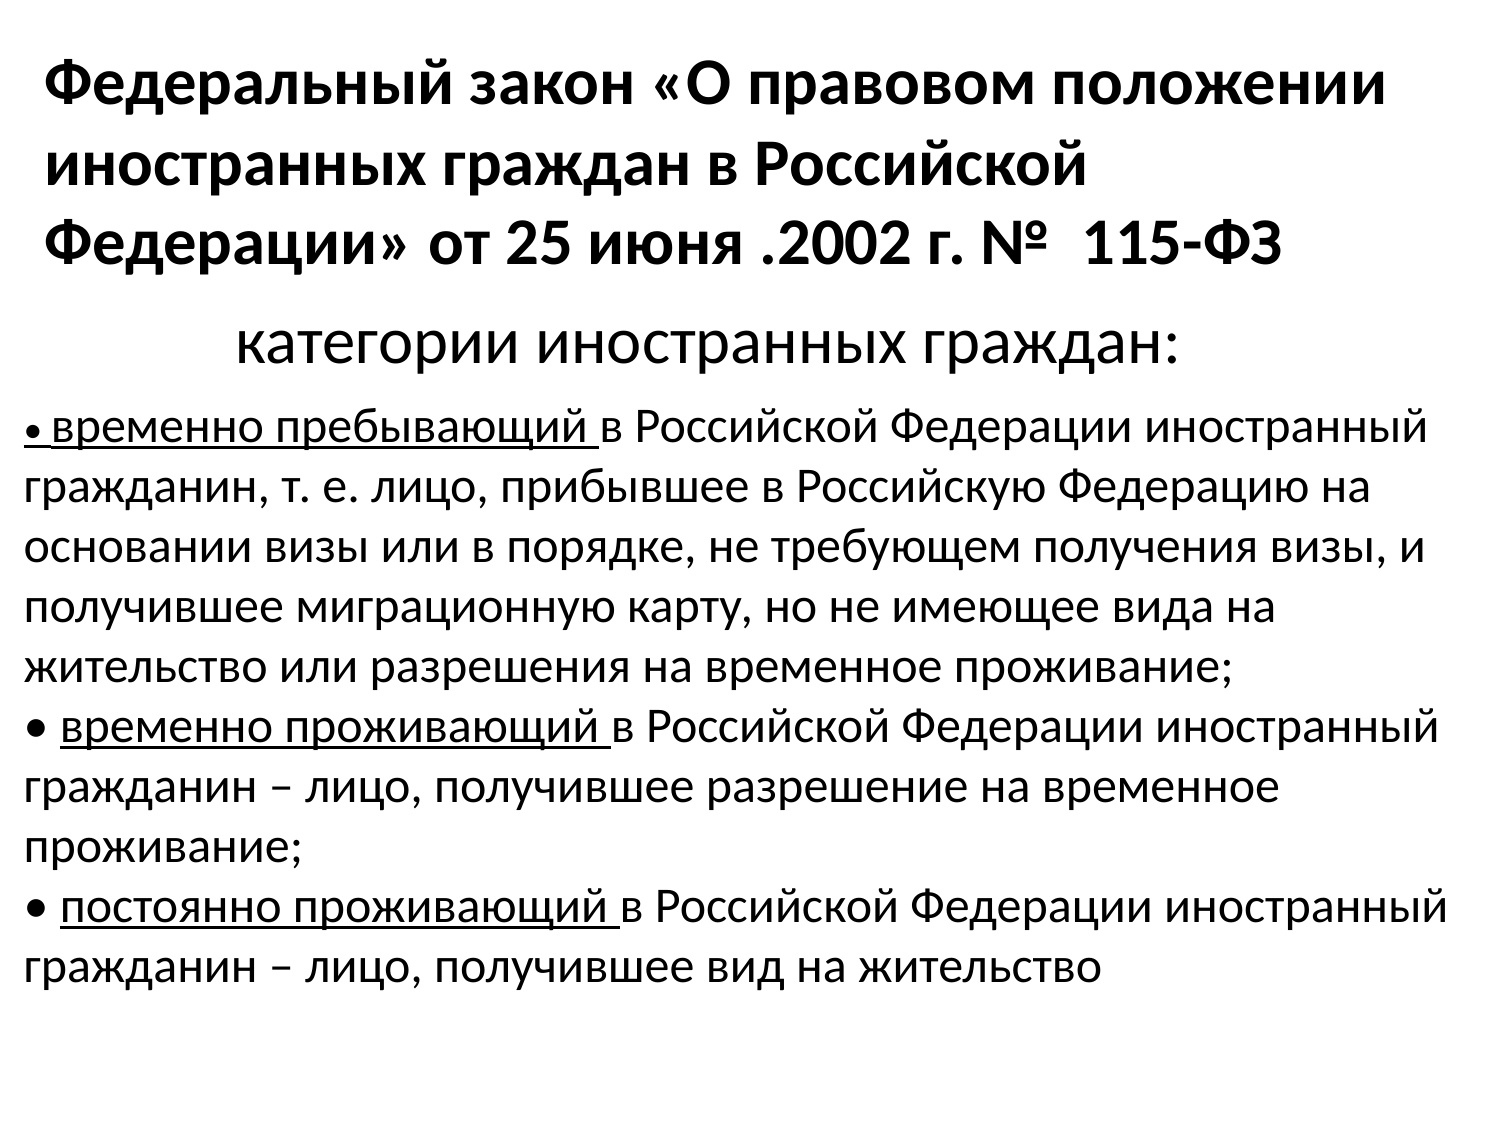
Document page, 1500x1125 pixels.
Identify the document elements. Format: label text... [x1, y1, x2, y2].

text_box категории иностранных граждан: [221, 289, 1212, 384]
text_box Федеральный закон «О правовом положении иностранных граждан в Российской Федерации» от 25 июня .2002 г. № 115-ФЗ [29, 30, 1459, 286]
text_box • временно пребывающий в Российской Федерации иностранный гражданин, т. е. лицо, прибывшее в Российскую Федерацию на основании визы или в порядке, не требующем получения визы, и получившее миграционную карту, но не имеющее вида на жительство или разрешения на временное проживание; • временно проживающий в Российской Федерации иностранный гражданин – лицо, получившее разрешение на временное проживание; • постоянно проживающий в Российской Федерации иностранный гражданин – лицо, получившее вид на жительство [8, 385, 1480, 1001]
